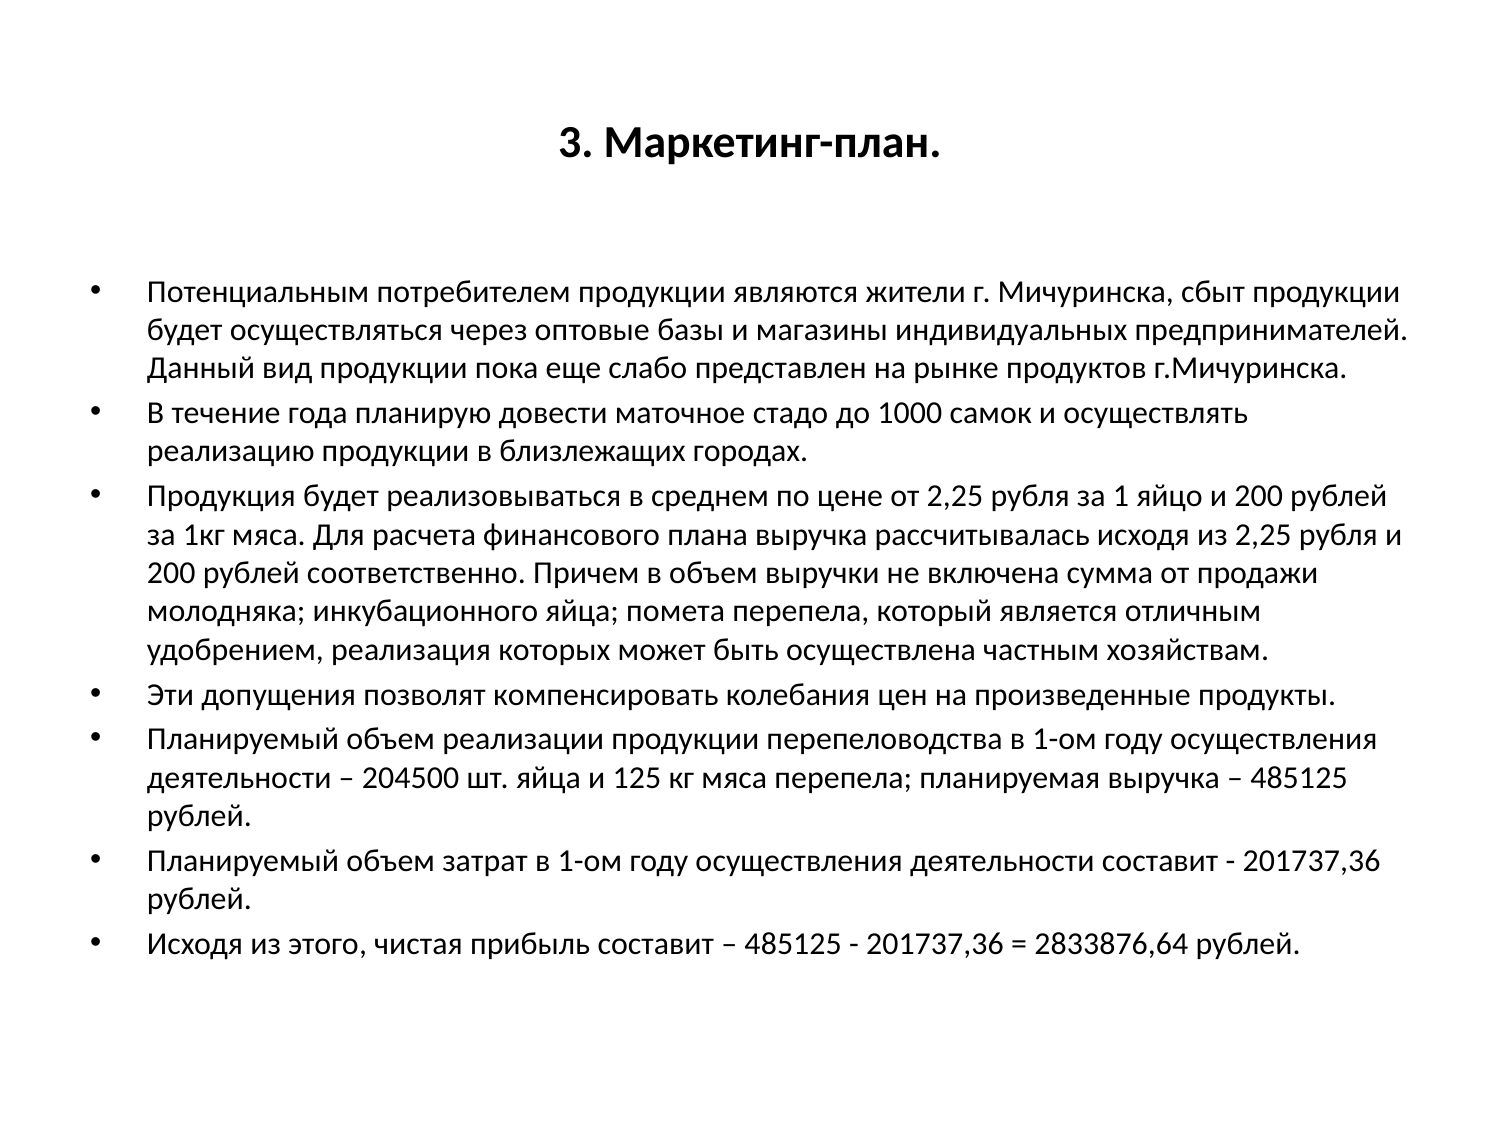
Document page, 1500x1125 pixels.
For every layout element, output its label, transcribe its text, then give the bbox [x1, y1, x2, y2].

title 3. Маркетинг-план. [75, 45, 1425, 233]
list Потенциальным потребителем продукции являются жители г. Мичуринска, сбыт продукции будет осуществляться через оптовые базы и магазины индивидуальных предпринимателей. Данный вид продукции пока еще слабо представлен на рынке продуктов г.Мичуринска. В течение года планирую довести маточное стадо до 1000 самок и осуществлять реализацию продукции в близлежащих городах. Продукция будет реализовываться в среднем по цене от 2,25 рубля за 1 яйцо и 200 рублей за 1кг мяса. Для расчета финансового плана выручка рассчитывалась исходя из 2,25 рубля и 200 рублей соответственно. Причем в объем выручки не включена сумма от продажи молодняка; инкубационного яйца; помета перепела, который является отличным удобрением, реализация которых может быть осуществлена частным хозяйствам. Эти допущения позволят компенсировать колебания цен на произведенные продукты. Планируемый объем реализации продукции перепеловодства в 1-ом году осуществления деятельности – 204500 шт. яйца и 125 кг мяса перепела; планируемая выручка – 485125 рублей. Планируемый объем затрат в 1-ом году осуществления деятельности составит - 201737,36 рублей. Исходя из этого, чистая прибыль составит – 485125 - 201737,36 = 2833876,64 рублей. [75, 262, 1425, 1005]
